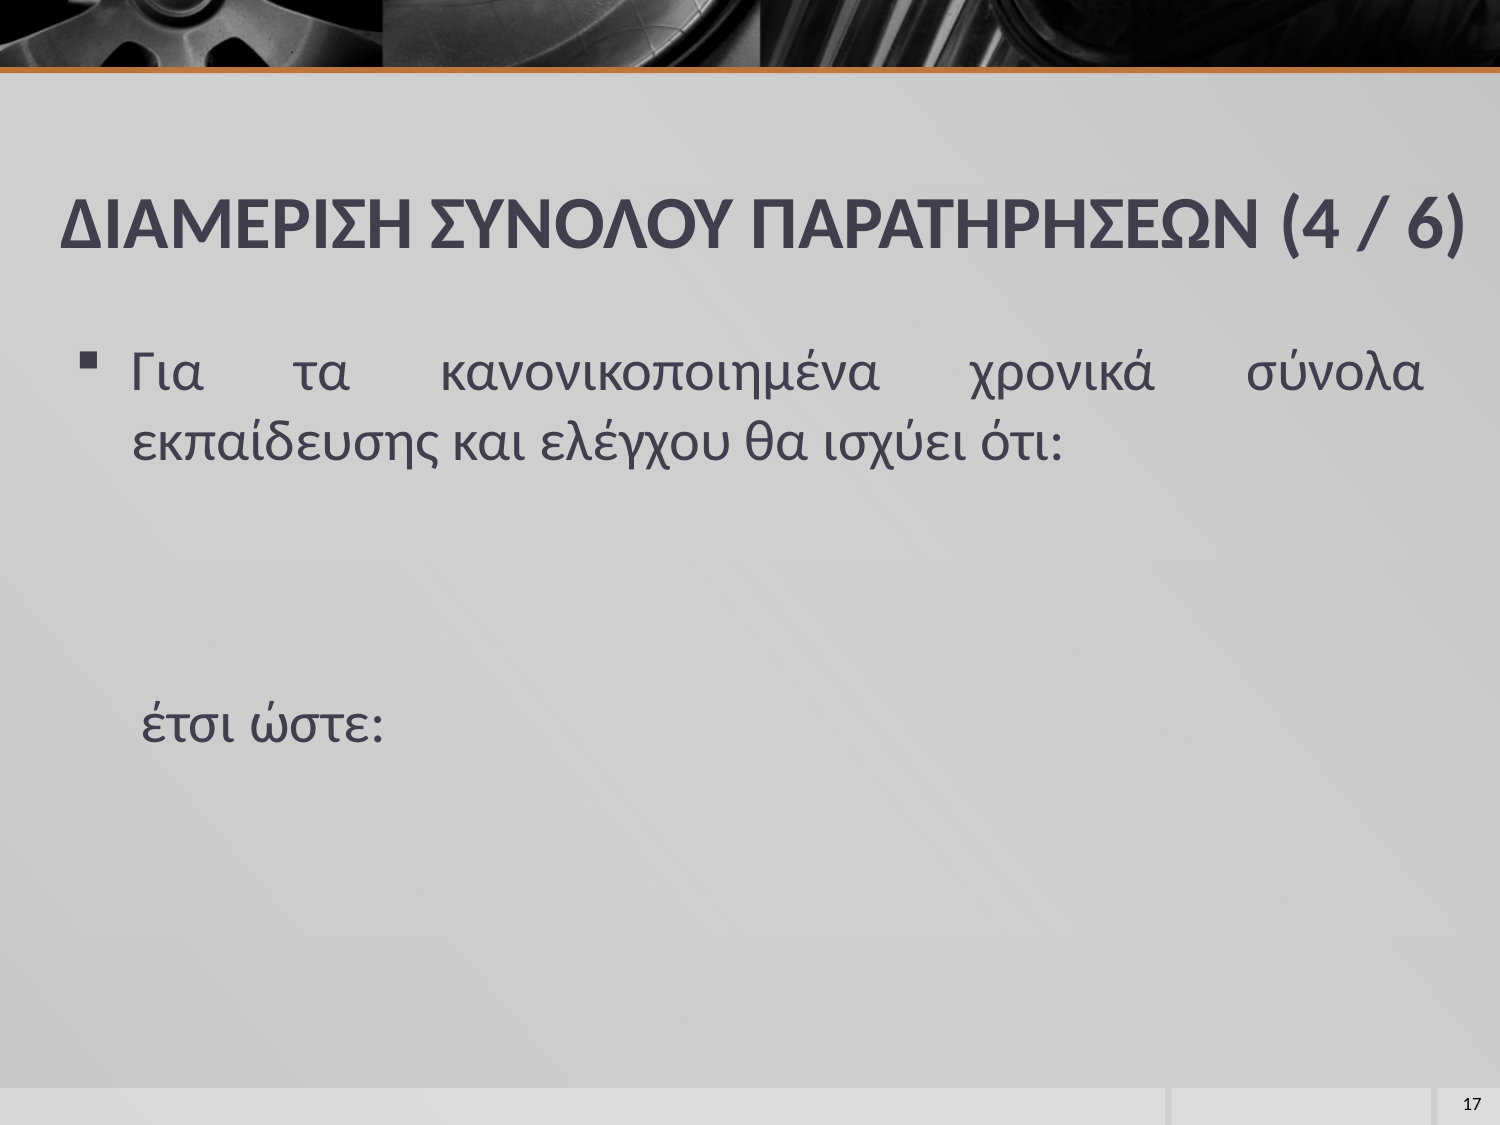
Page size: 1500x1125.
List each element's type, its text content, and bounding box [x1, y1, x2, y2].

picture [0, 0, 1500, 67]
title ΔΙΑΜΕΡΙΣΗ ΣΥΝΟΛΟΥ ΠΑΡΑΤΗΡΗΣΕΩΝ (4 / 6) [41, 125, 1471, 313]
slide_number 17 [1434, 1084, 1497, 1122]
